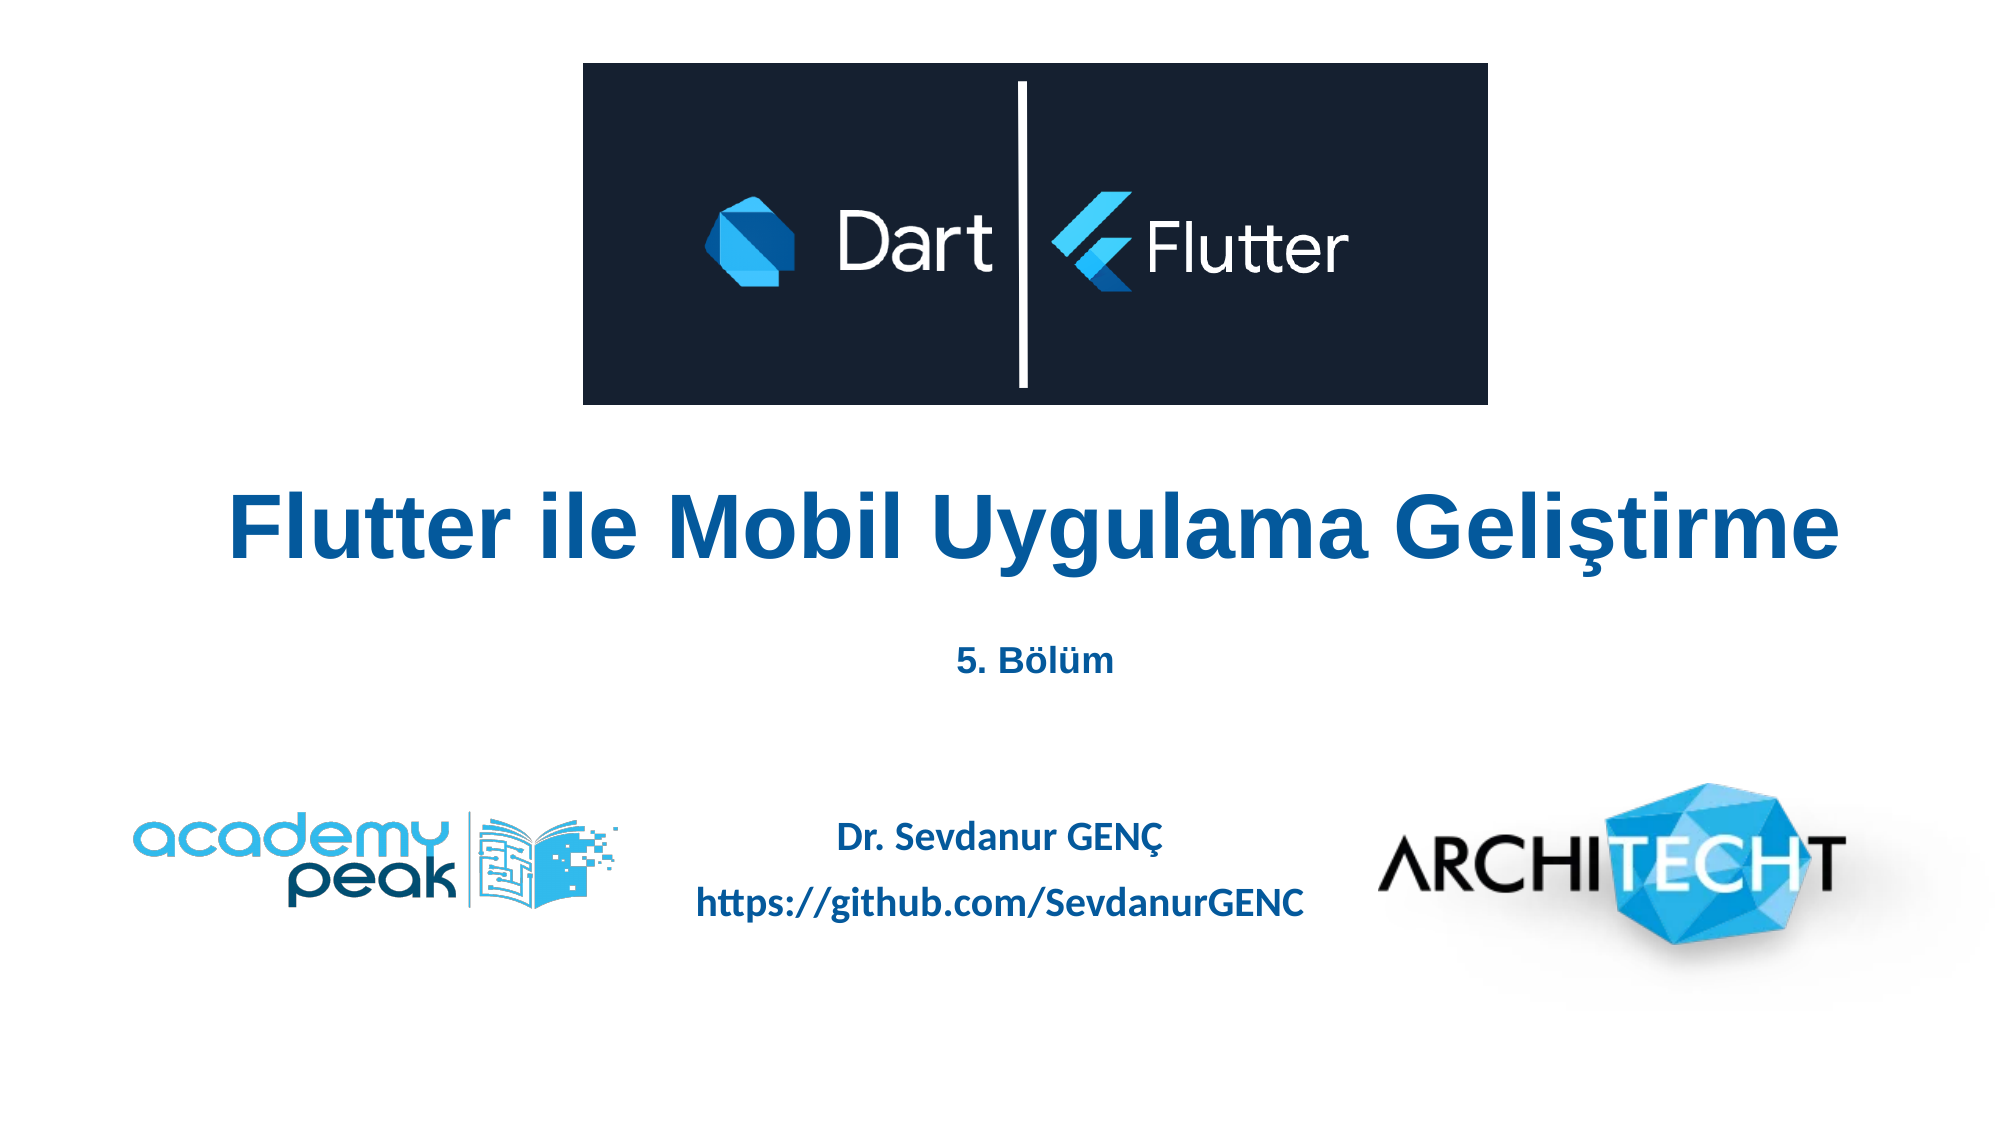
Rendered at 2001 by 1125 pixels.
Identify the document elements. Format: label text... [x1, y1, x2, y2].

text_box 5. Bölüm [688, 629, 1709, 689]
text_box Flutter ile Mobil Uygulama Geliştirme [194, 459, 1877, 584]
text_box Dr. Sevdanur GENÇ https://github.com/SevdanurGENC [688, 807, 1459, 1020]
picture [1378, 783, 1995, 1011]
picture [63, 600, 688, 1121]
picture [583, 63, 1488, 405]
